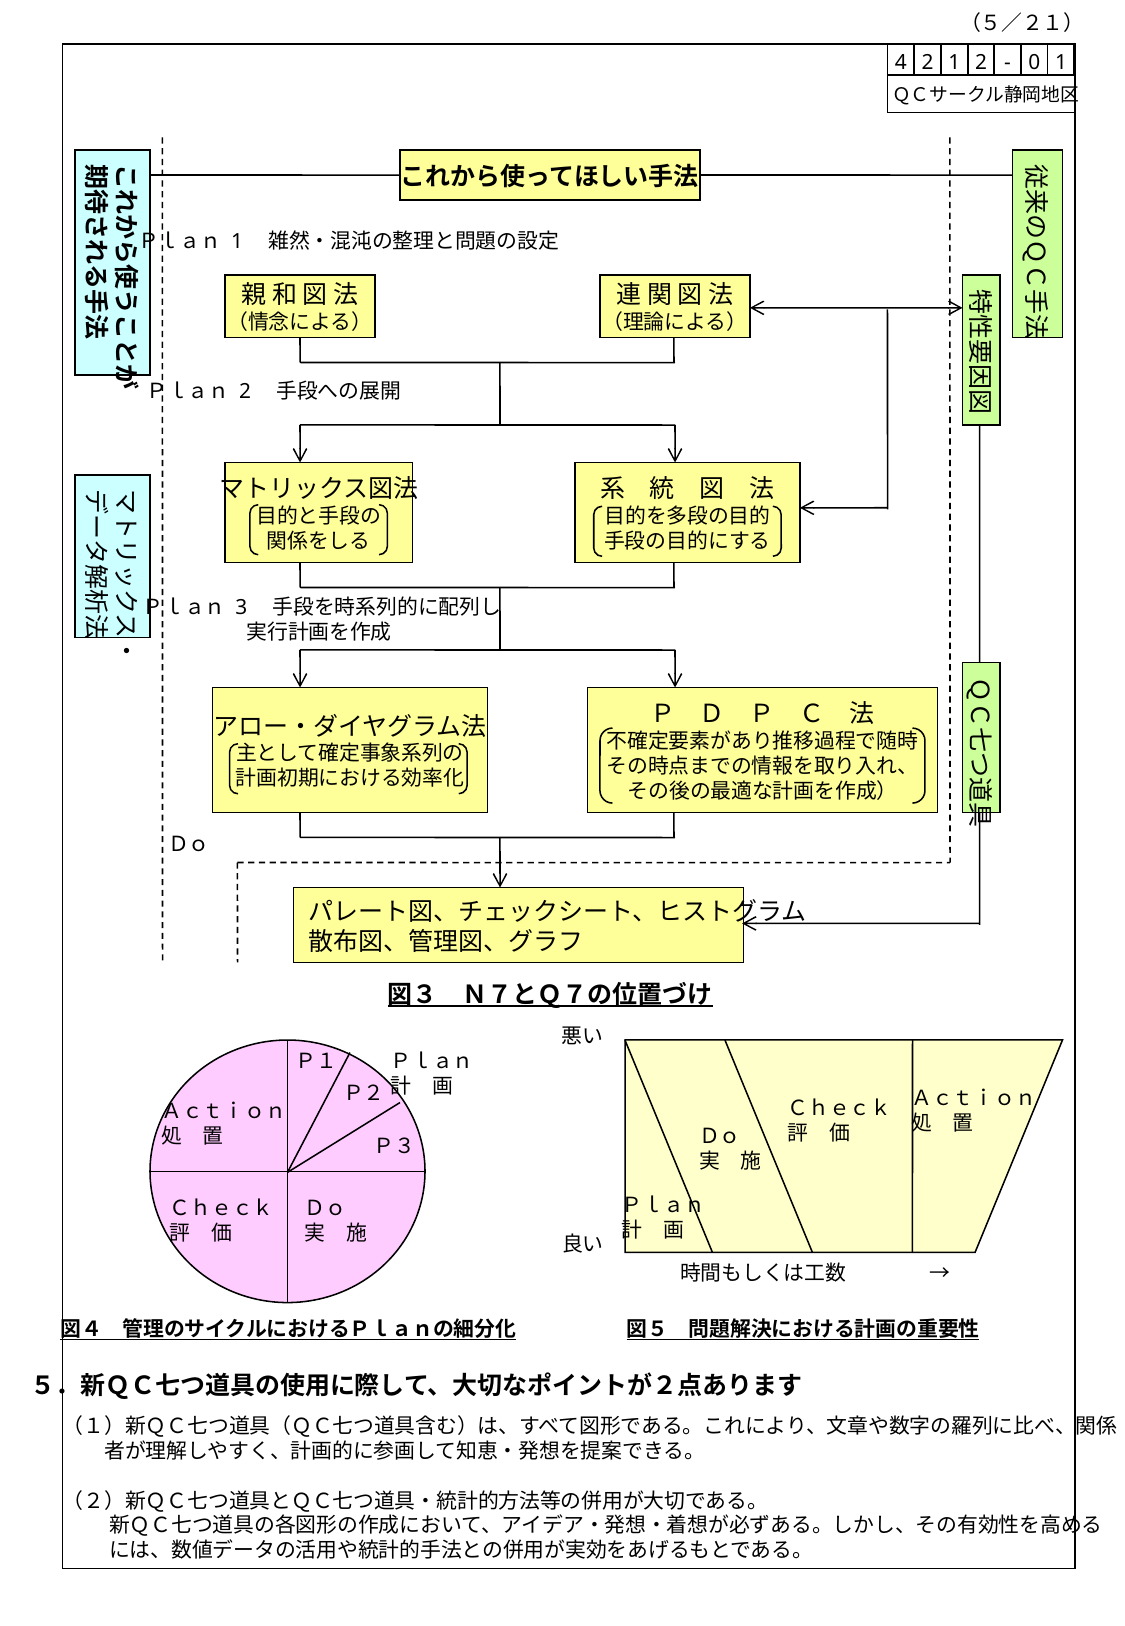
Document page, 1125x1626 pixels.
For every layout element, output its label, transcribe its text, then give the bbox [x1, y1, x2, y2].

text_box [150, 1040, 426, 1303]
text_box [742, 916, 980, 931]
text_box 時間もしくは工数 → [665, 1252, 965, 1293]
text_box 悪い [546, 1015, 618, 1055]
text_box [625, 1249, 711, 1253]
table_header 1 [1048, 45, 1073, 74]
text_box Ｐｌａｎ 計 画 [607, 1183, 720, 1249]
table_header 2 [969, 45, 993, 74]
text_box 特性要因図 [962, 274, 1000, 425]
text_box Ｐ Ｄ Ｐ Ｃ 法 不確定要素があり推移過程で随時 その時点までの情報を取り入れ、 その後の最適な計画を作成） [587, 687, 938, 813]
text_box [593, 506, 782, 557]
table_header 1 [942, 45, 967, 74]
table_header 2 [915, 45, 940, 74]
text_box Ｐ２ [328, 1072, 400, 1113]
text_box [667, 424, 683, 463]
text_box Ｃｈｅｃｋ 評 価 [154, 1187, 289, 1253]
text_box これから使ってほしい手法 [399, 150, 700, 200]
text_box Ｐｌａｎ 計 画 [375, 1040, 489, 1105]
table_header - [995, 45, 1020, 74]
text_box Ｄｏ [153, 823, 225, 864]
text_box Ｐ１ [280, 1040, 352, 1080]
text_box ５．新ＱＣ七つ道具の使用に際して、大切なポイントが２点あります [15, 1362, 818, 1408]
table_header 4 [888, 45, 913, 74]
text_box [292, 649, 308, 688]
text_box 図４ 管理のサイクルにおけるＰｌａｎの細分化 [45, 1308, 531, 1349]
text_box 良い [547, 1223, 619, 1264]
text_box [599, 728, 925, 804]
text_box マトリックス・ データ解析法 [74, 474, 150, 638]
text_box マトリックス図法 目的と手段の 関係をしる [225, 462, 413, 563]
text_box Ｄｏ 実 施 [289, 1186, 382, 1252]
text_box ＱＣサークル静岡地区 [887, 75, 1075, 113]
text_box [625, 1039, 1063, 1252]
text_box Ｃｈｅｃｋ 評 価 [772, 1087, 907, 1153]
text_box [229, 743, 468, 794]
text_box ＱＣ七つ道具 [962, 662, 1000, 813]
text_box Ｐｌａｎ 2 手段への展開 [131, 370, 416, 411]
text_box 親 和 図 法 （情念による） [224, 274, 375, 338]
text_box Ｐｌａｎ 3 手段を時系列的に配列し 実行計画を作成 [127, 585, 516, 651]
text_box 図５ 問題解決における計画の重要性 [611, 1308, 995, 1349]
text_box アロー・ダイヤグラム法 主として確定事象系列の 計画初期における効率化 [212, 687, 488, 813]
text_box [667, 649, 683, 688]
table_header 0 [1022, 45, 1047, 74]
text_box パレート図、チェックシート、ヒストグラム 散布図、管理図、グラフ [293, 887, 744, 963]
text_box これから使うことが 期待される手法 [74, 149, 150, 375]
text_box Ａｃｔｉｏｎ 処 置 [896, 1077, 1051, 1143]
text_box （１）新ＱＣ七つ道具（ＱＣ七つ道具含む）は、すべて図形である。これにより、文章や数字の羅列に比べ、関係 者が理解しやすく、計画的に参画して知恵・発想を提案できる。 （２）新ＱＣ七つ道具とＱＣ七つ道具・統計的方法等の併用が大切である。 新ＱＣ七つ道具の各図形の作成において、アイデア・発想・着想が必ずある。しかし、その有効性を高める には、数値データの活用や統計的手法との併用が実効をあげるもとである。 [48, 1404, 1125, 1570]
text_box Ｄｏ 実 施 [684, 1115, 777, 1180]
text_box 図３ Ｎ７とＱ７の位置づけ [372, 971, 728, 1016]
text_box Ｐｌａｎ 1 雑然・混沌の整理と問題の設定 [123, 220, 574, 261]
text_box 系 統 図 法 目的を多段の目的 手段の目的にする [574, 462, 800, 563]
text_box [62, 43, 1075, 1404]
text_box [913, 1143, 1021, 1253]
text_box Ａｃｔｉｏｎ 処 置 [146, 1090, 301, 1155]
text_box 連 関 図 法 （理論による） [599, 274, 750, 338]
text_box （５／２１） [945, 2, 1100, 42]
text_box [292, 424, 308, 463]
text_box [249, 504, 388, 555]
text_box Ｐ３ [358, 1125, 430, 1165]
text_box 従来のＱＣ手法 [1012, 150, 1063, 338]
text_box [492, 863, 508, 887]
